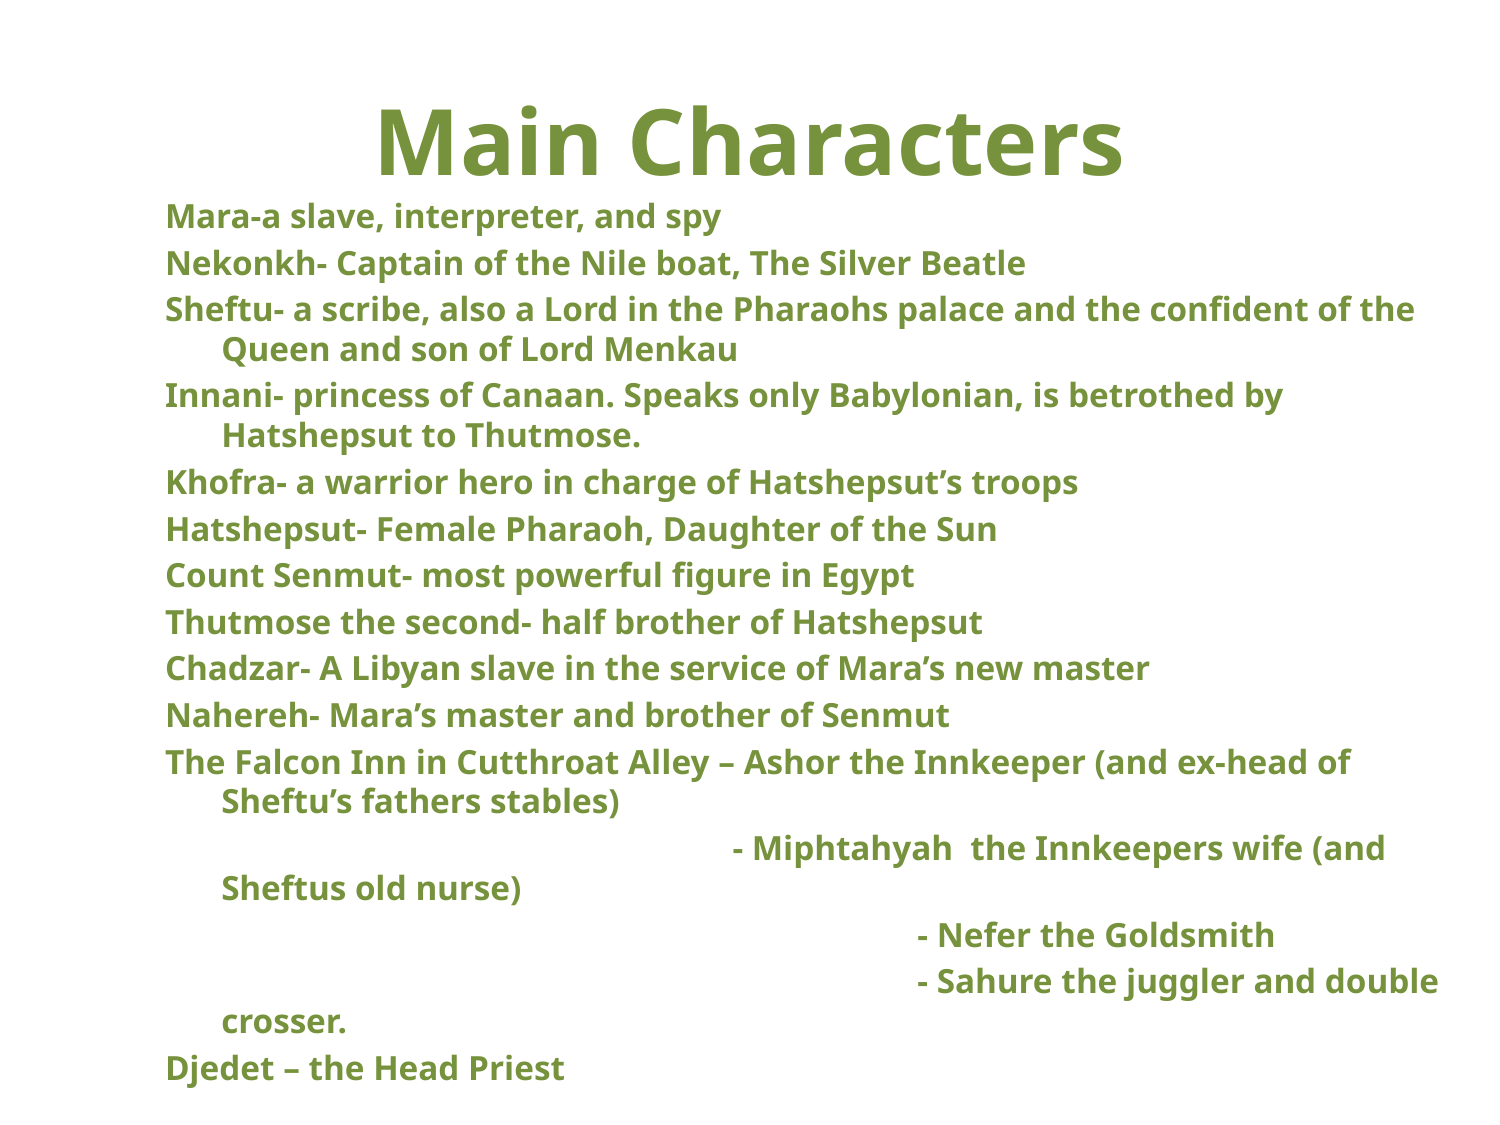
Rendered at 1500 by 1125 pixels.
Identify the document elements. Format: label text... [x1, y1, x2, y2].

list Mara-a slave, interpreter, and spy Nekonkh- Captain of the Nile boat, The Silver Beatle Sheftu- a scribe, also a Lord in the Pharaohs palace and the confident of the Queen and son of Lord Menkau Innani- princess of Canaan. Speaks only Babylonian, is betrothed by Hatshepsut to Thutmose. Khofra- a warrior hero in charge of Hatshepsut’s troops Hatshepsut- Female Pharaoh, Daughter of the Sun Count Senmut- most powerful figure in Egypt Thutmose the second- half brother of Hatshepsut Chadzar- A Libyan slave in the service of Mara’s new master Nahereh- Mara’s master and brother of Senmut The Falcon Inn in Cutthroat Alley – Ashor the Innkeeper (and ex-head of Sheftu’s fathers stables) - Miphtahyah the Innkeepers wife (and Sheftus old nurse) - Nefer the Goldsmith - Sahure the juggler and double crosser. Djedet – the Head Priest [150, 187, 1500, 1088]
title Main Characters [75, 45, 1425, 233]
